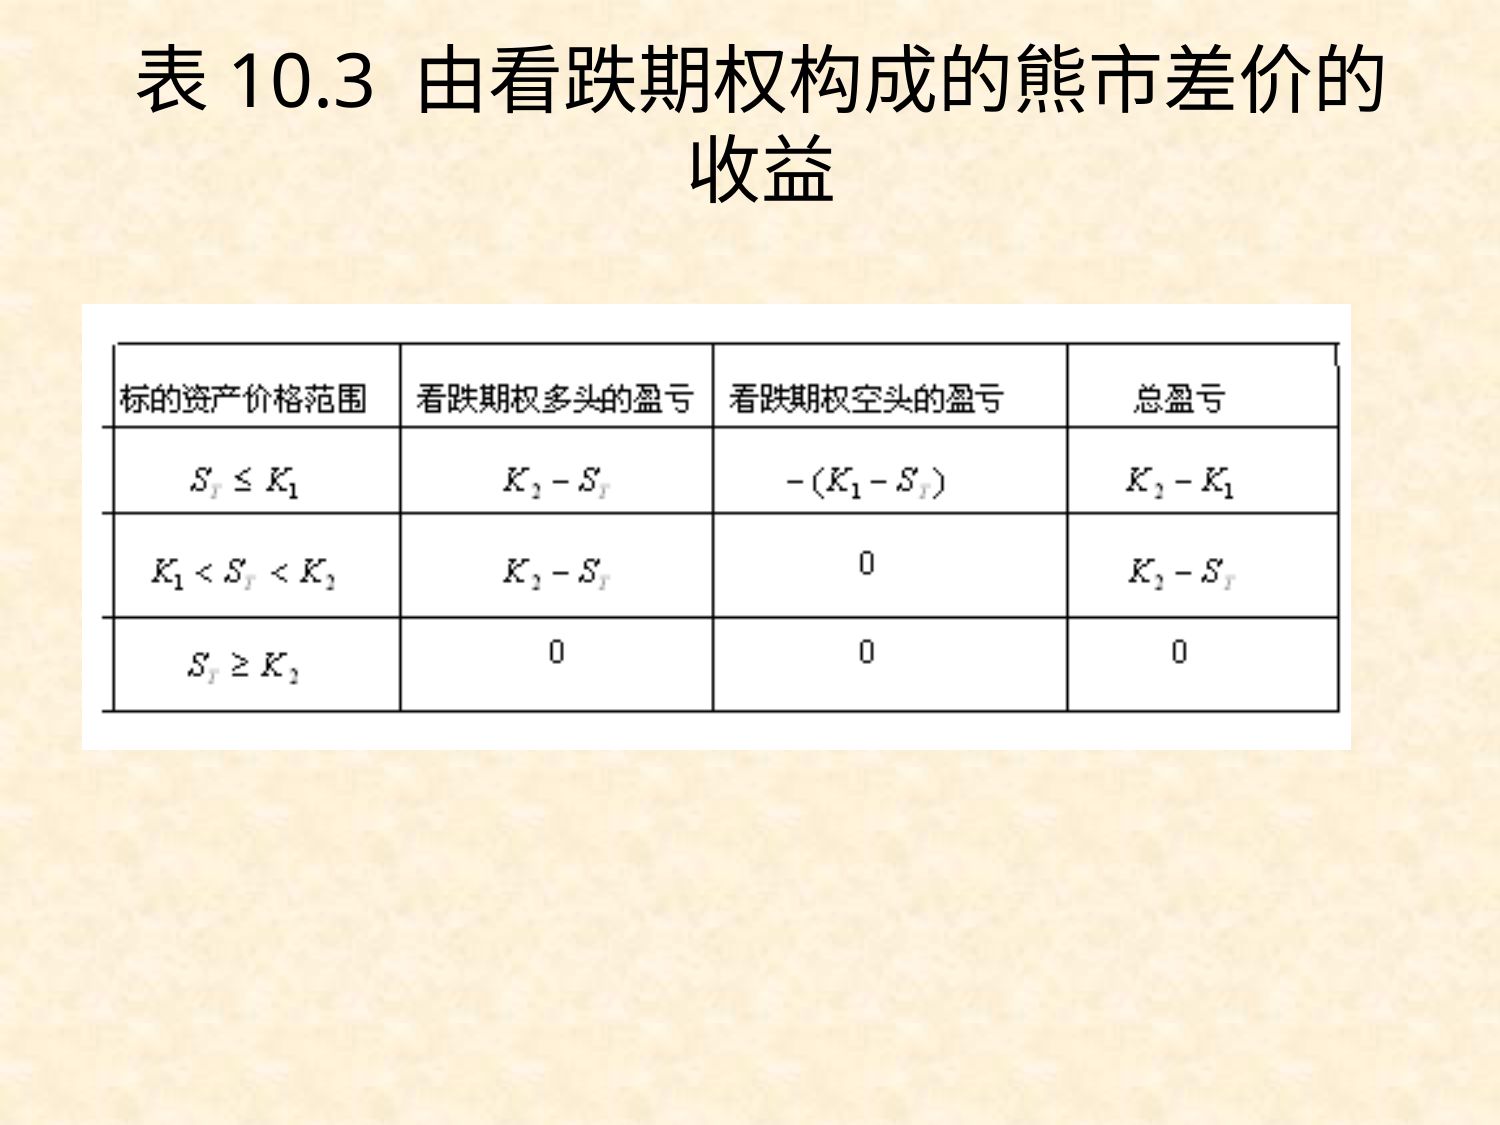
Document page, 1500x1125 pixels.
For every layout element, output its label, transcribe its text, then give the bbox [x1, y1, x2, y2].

picture [0, 0, 1500, 1125]
title 表10.3 由看跌期权构成的熊市差价的收益 [117, 35, 1407, 211]
